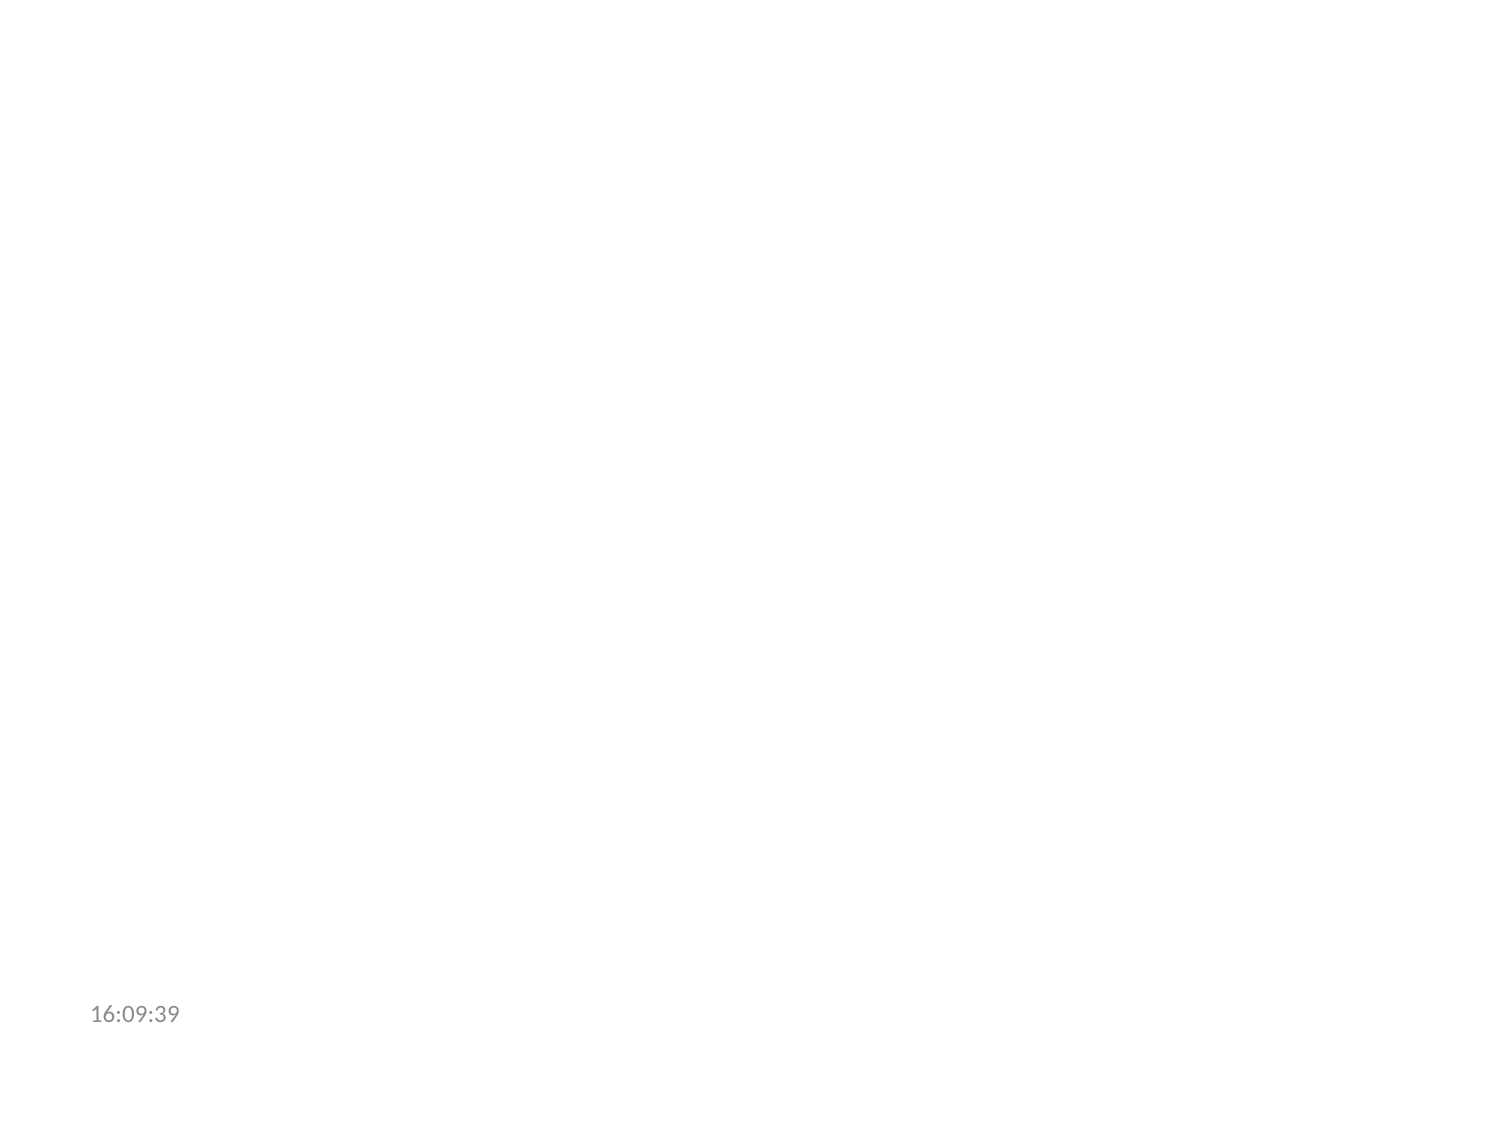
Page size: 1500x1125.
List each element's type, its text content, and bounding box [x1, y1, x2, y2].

text_box 15:35:09 [75, 982, 425, 1043]
